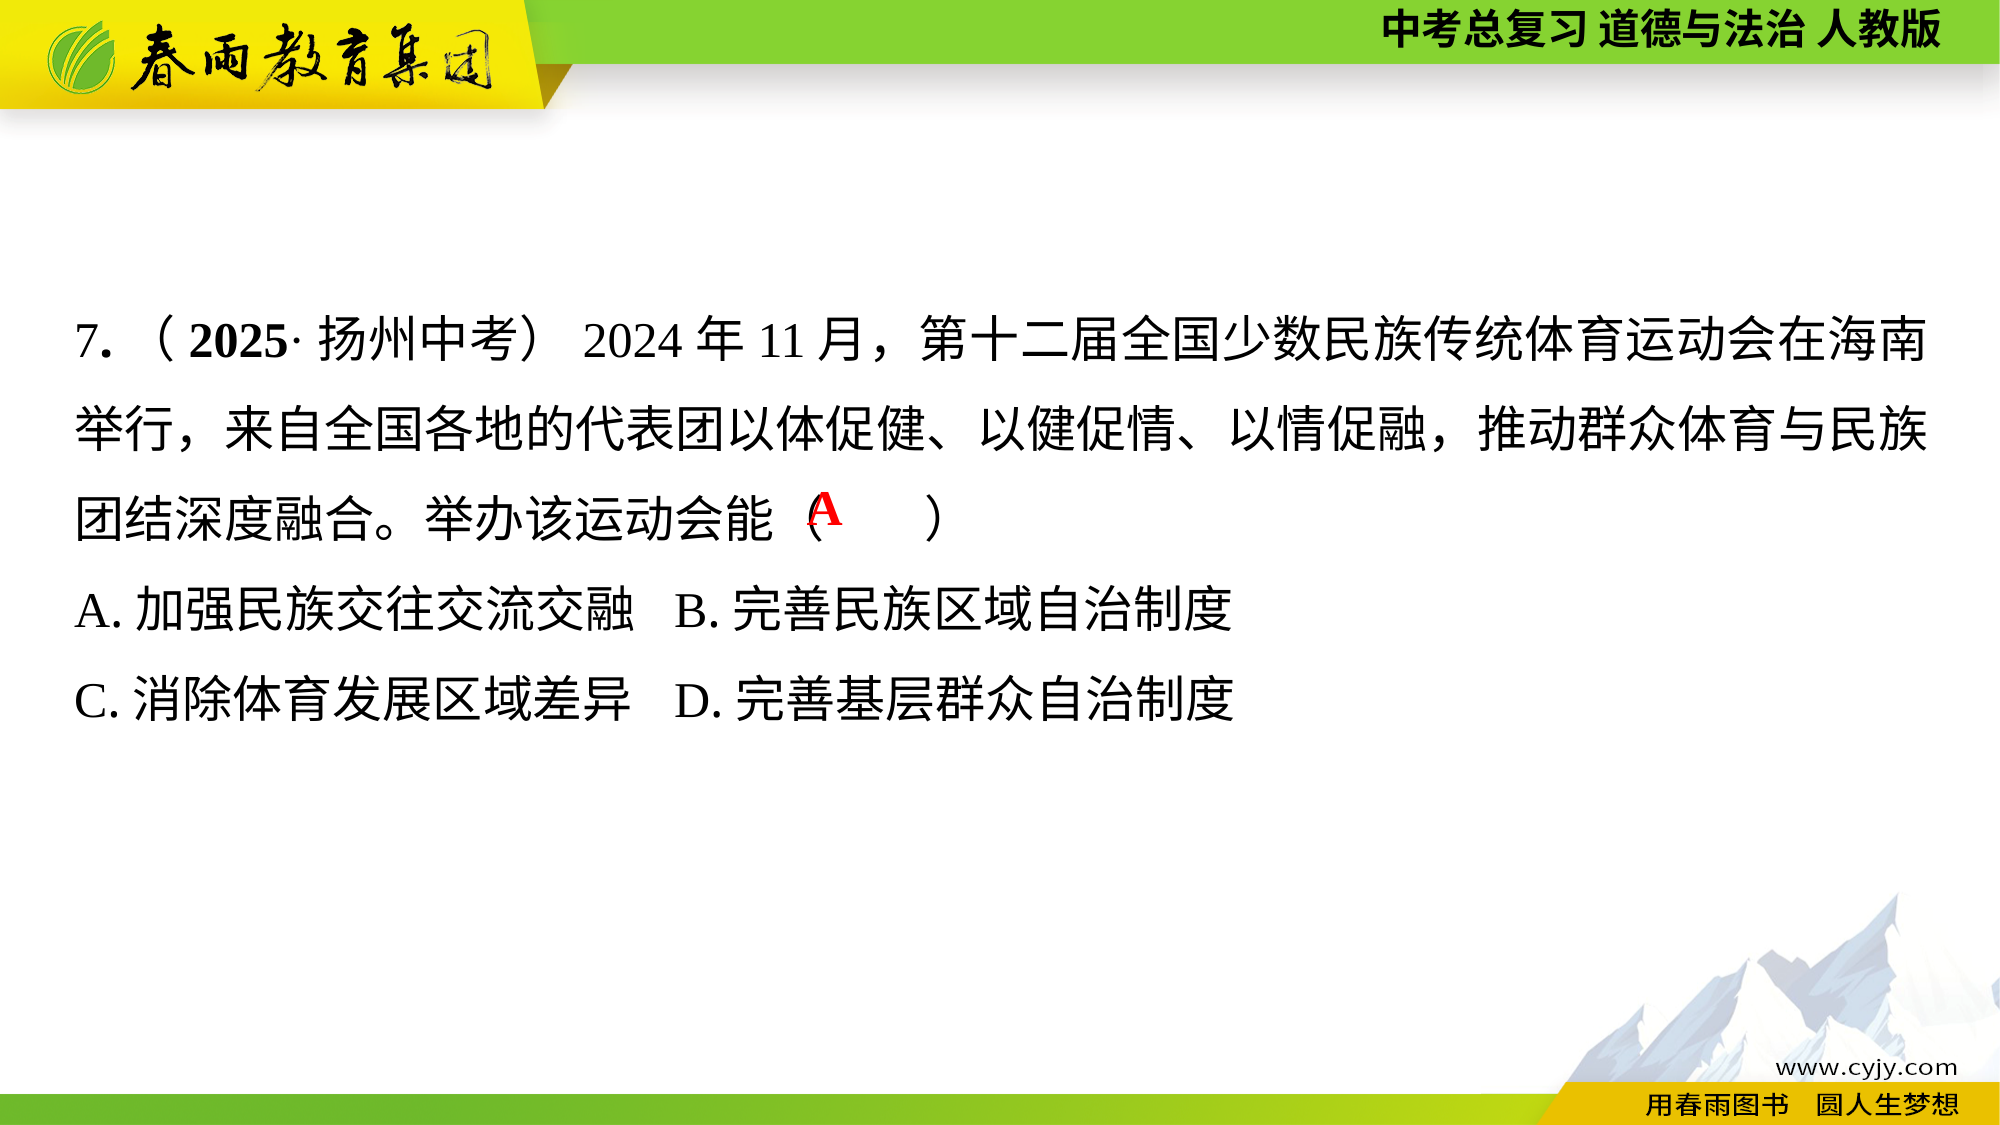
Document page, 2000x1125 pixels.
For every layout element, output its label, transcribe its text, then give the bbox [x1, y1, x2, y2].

list 7.（2025·扬州中考）2024年11月，第十二届全国少数民族传统体育运动会在海南举行，来自全国各地的代表团以体促健、以健促情、以情促融，推动群众体育与民族团结深度融合。举办该运动会能（ ） A.加强民族交往交流交融 B.完善民族区域自治制度 C.消除体育发展区域差异 D.完善基层群众自治制度 [59, 269, 1944, 728]
picture [0, 0, 2000, 1125]
text_box A [791, 467, 858, 543]
